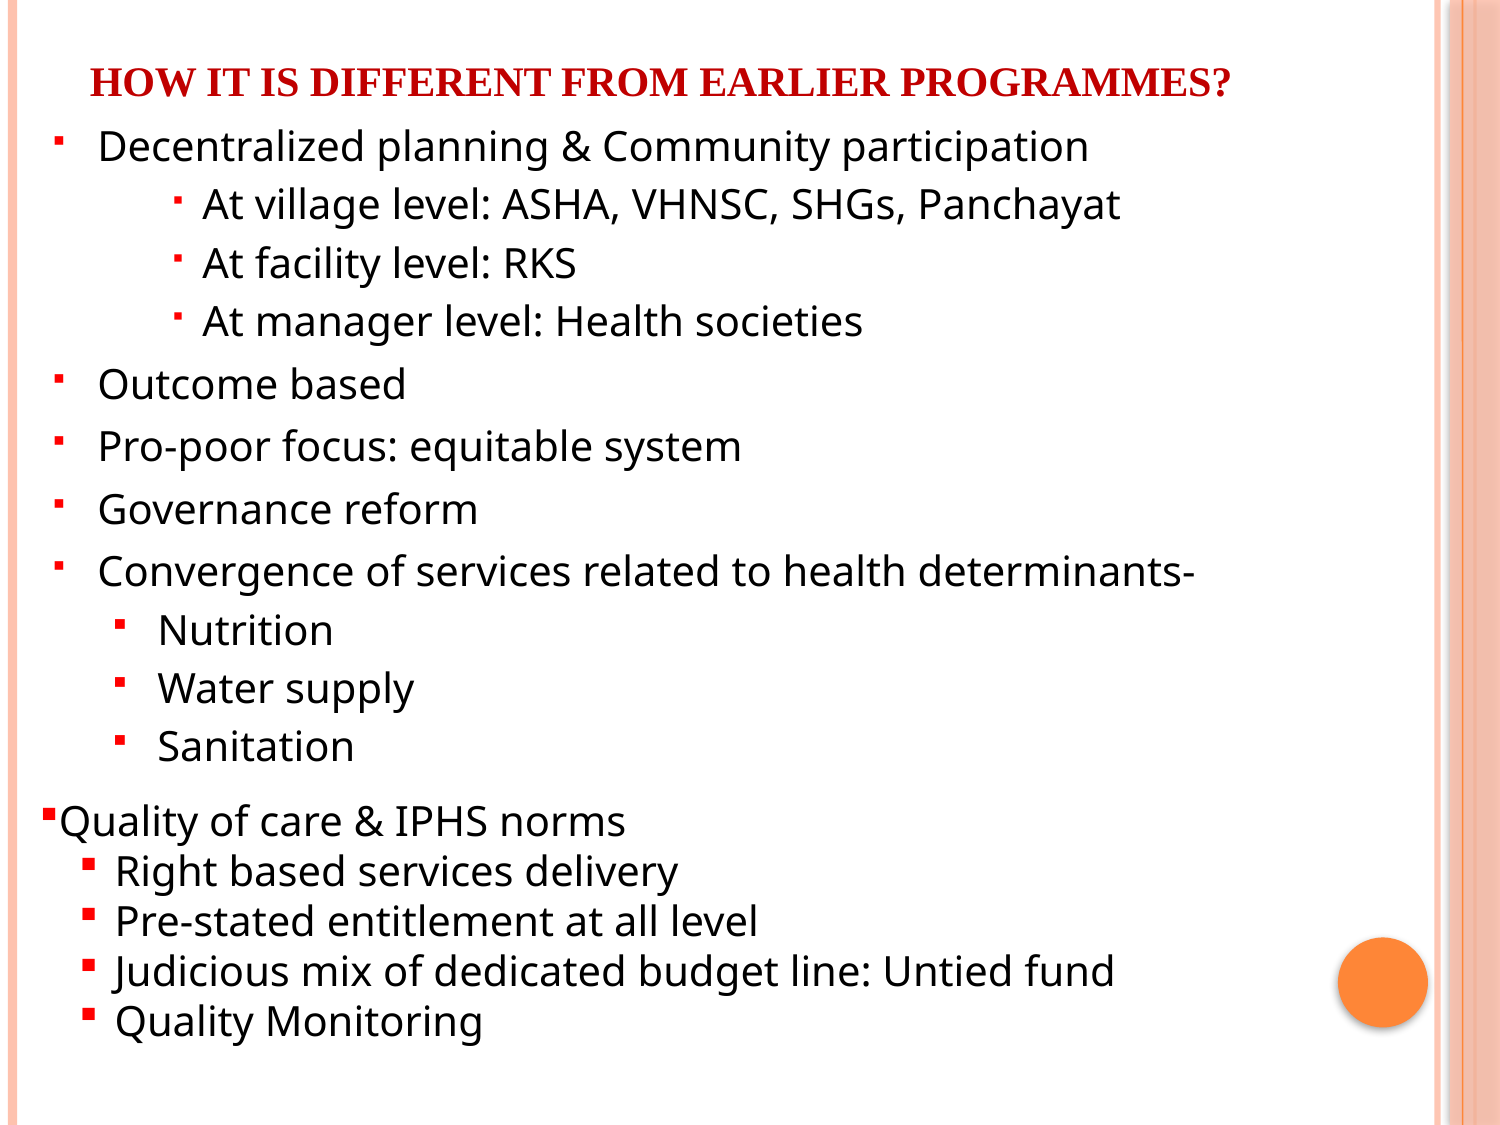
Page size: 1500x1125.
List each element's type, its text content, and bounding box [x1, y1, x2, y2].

text_box Quality of care & IPHS norms Right based services delivery Pre-stated entitlement at all level Judicious mix of dedicated budget line: Untied fund Quality Monitoring [24, 787, 1463, 1053]
list Decentralized planning & Community participation At village level: ASHA, VHNSC, SHGs, Panchayat At facility level: RKS At manager level: Health societies Outcome based Pro-poor focus: equitable system Governance reform Convergence of services related to health determinants- Nutrition Water supply Sanitation [37, 112, 1500, 1125]
title How it is different from earlier programmes? [75, 45, 1425, 112]
